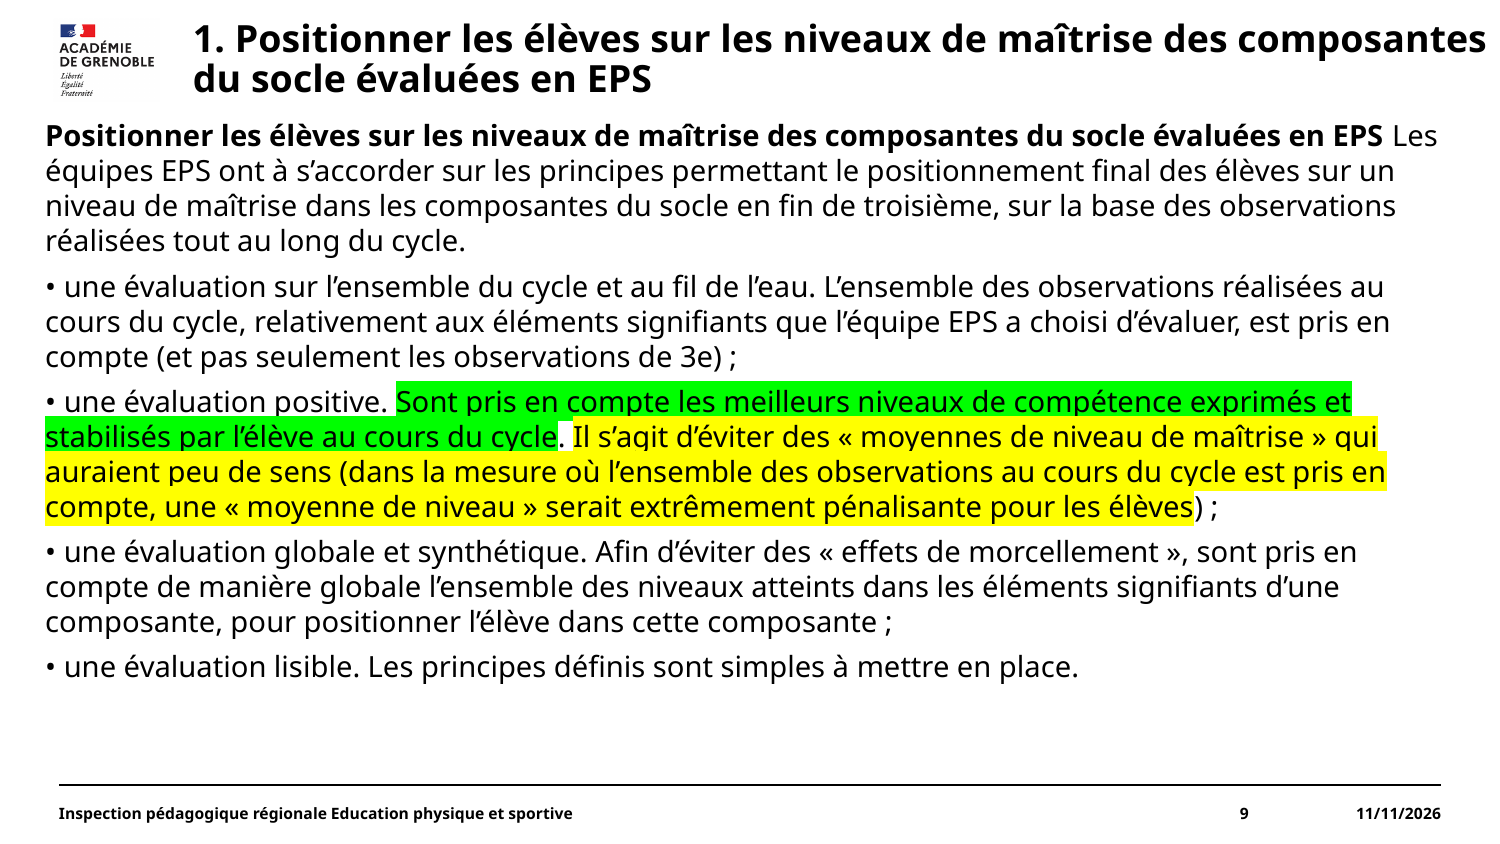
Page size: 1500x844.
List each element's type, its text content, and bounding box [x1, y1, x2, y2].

picture [53, 18, 160, 102]
title 1. Positionner les élèves sur les niveaux de maîtrise des composantes du socle évaluées en EPS [192, 20, 1500, 139]
footer Inspection pédagogique régionale Education physique et sportive [59, 799, 1027, 844]
list Positionner les élèves sur les niveaux de maîtrise des composantes du socle évaluées en EPS Les équipes EPS ont à s’accorder sur les principes permettant le positionnement final des élèves sur un niveau de maîtrise dans les composantes du socle en fin de troisième, sur la base des observations réalisées tout au long du cycle. • une évaluation sur l’ensemble du cycle et au fil de l’eau. L’ensemble des observations réalisées au cours du cycle, relativement aux éléments signifiants que l’équipe EPS a choisi d’évaluer, est pris en compte (et pas seulement les observations de 3e) ; • une évaluation positive. Sont pris en compte les meilleurs niveaux de compétence exprimés et stabilisés par l’élève au cours du cycle. Il s’agit d’éviter des « moyennes de niveau de maîtrise » qui auraient peu de sens (dans la mesure où l’ensemble des observations au cours du cycle est pris en compte, une « moyenne de niveau » serait extrêmement pénalisante pour les élèves) ; • une évaluation globale et synthétique. Afin d’éviter des « effets de morcellement », sont pris en compte de manière globale l’ensemble des niveaux atteints dans les éléments signifiants d’une composante, pour positionner l’élève dans cette composante ; • une évaluation lisible. Les principes définis sont simples à mettre en place. [45, 117, 1459, 799]
slide_number 9 [1027, 799, 1249, 844]
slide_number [1249, 799, 1441, 844]
